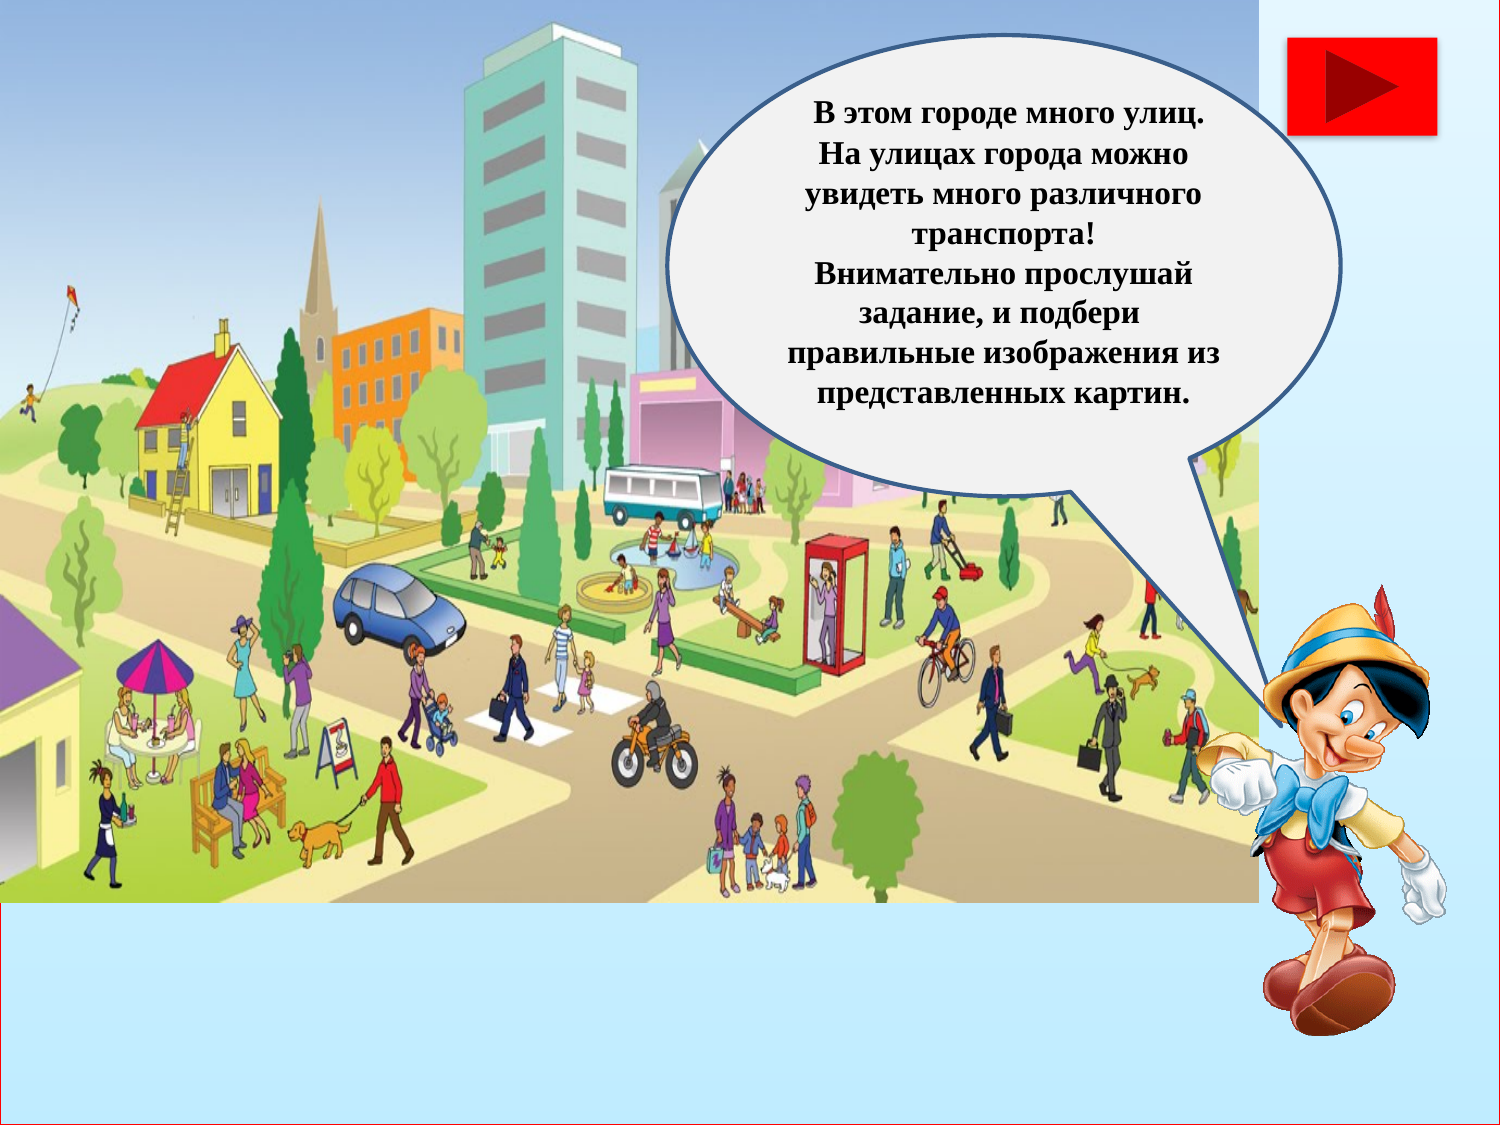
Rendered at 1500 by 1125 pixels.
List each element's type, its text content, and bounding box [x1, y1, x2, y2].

text_box [0, 0, 1500, 1125]
text_box [1287, 37, 1438, 136]
text_box В этом городе много улиц. На улицах города можно увидеть много различного транспорта! Внимательно прослушай задание, и подбери правильные изображения из представленных картин. [1264, 116, 1343, 415]
picture [0, 0, 1469, 1060]
